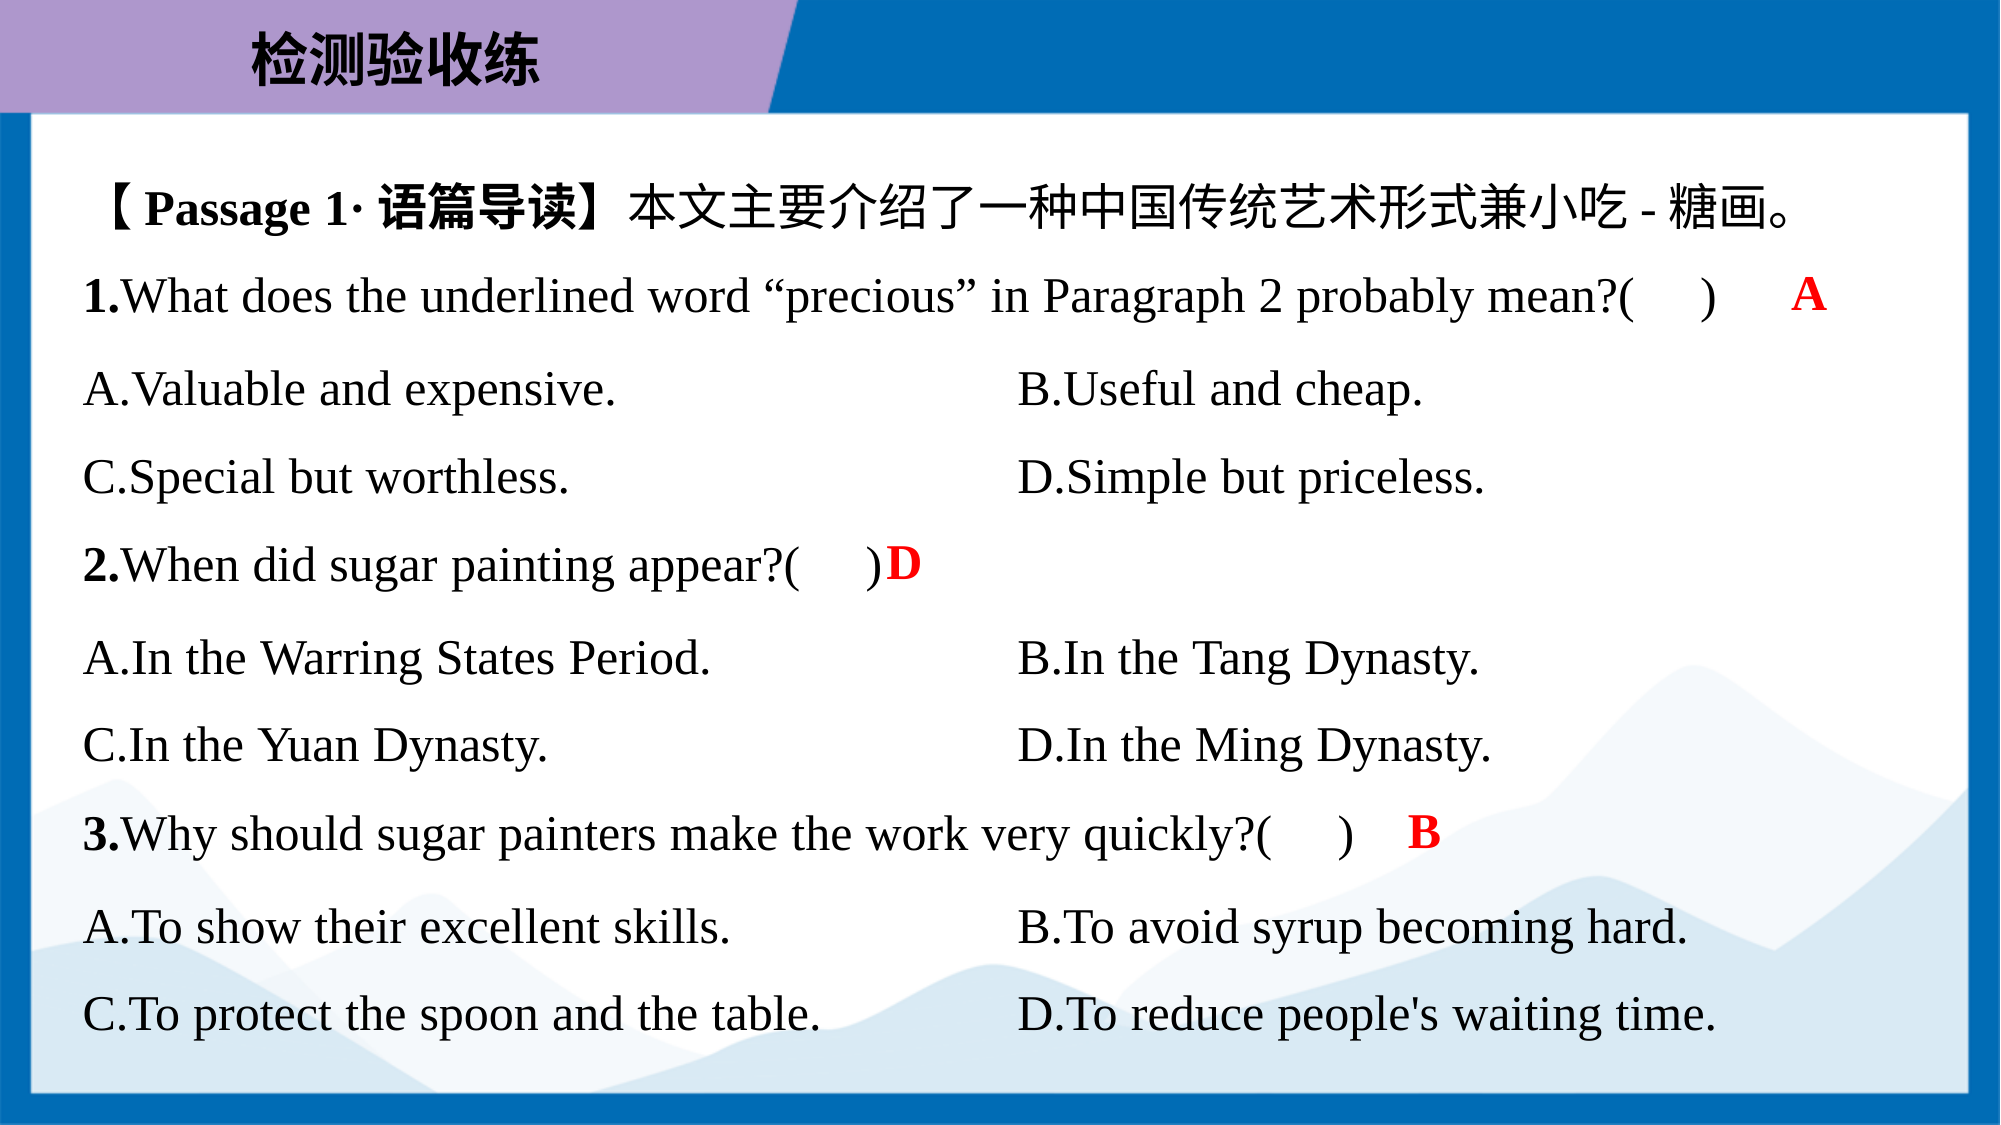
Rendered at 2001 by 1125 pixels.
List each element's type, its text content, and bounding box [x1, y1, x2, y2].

text_box 2.When did sugar painting appear?( ) [82, 503, 1917, 582]
text_box A.To show their excellent skills. B.To avoid syrup becoming hard. C.To protect the spoon and the table. D.To reduce people's waiting time. [82, 861, 1917, 1031]
text_box D [868, 502, 941, 581]
text_box A.Valuable and expensive. B.Useful and cheap. C.Special but worthless. D.Simple but priceless. [82, 323, 1917, 494]
text_box 【Passage 1·语篇导读】本文主要介绍了一种中国传统艺术形式兼小吃-糖画。 [82, 147, 1917, 226]
text_box B [1389, 770, 1460, 850]
text_box A.In the Warring States Period. B.In the Tang Dynasty. C.In the Yuan Dynasty. D.In the Ming Dynasty. [82, 592, 1917, 763]
text_box 3.Why should sugar painters make the work very quickly?( ) [82, 772, 1917, 851]
text_box A [1772, 233, 1846, 312]
picture [0, 0, 2000, 1125]
text_box 1.What does the underlined word “precious” in Paragraph 2 probably mean?( ) [82, 235, 1917, 313]
